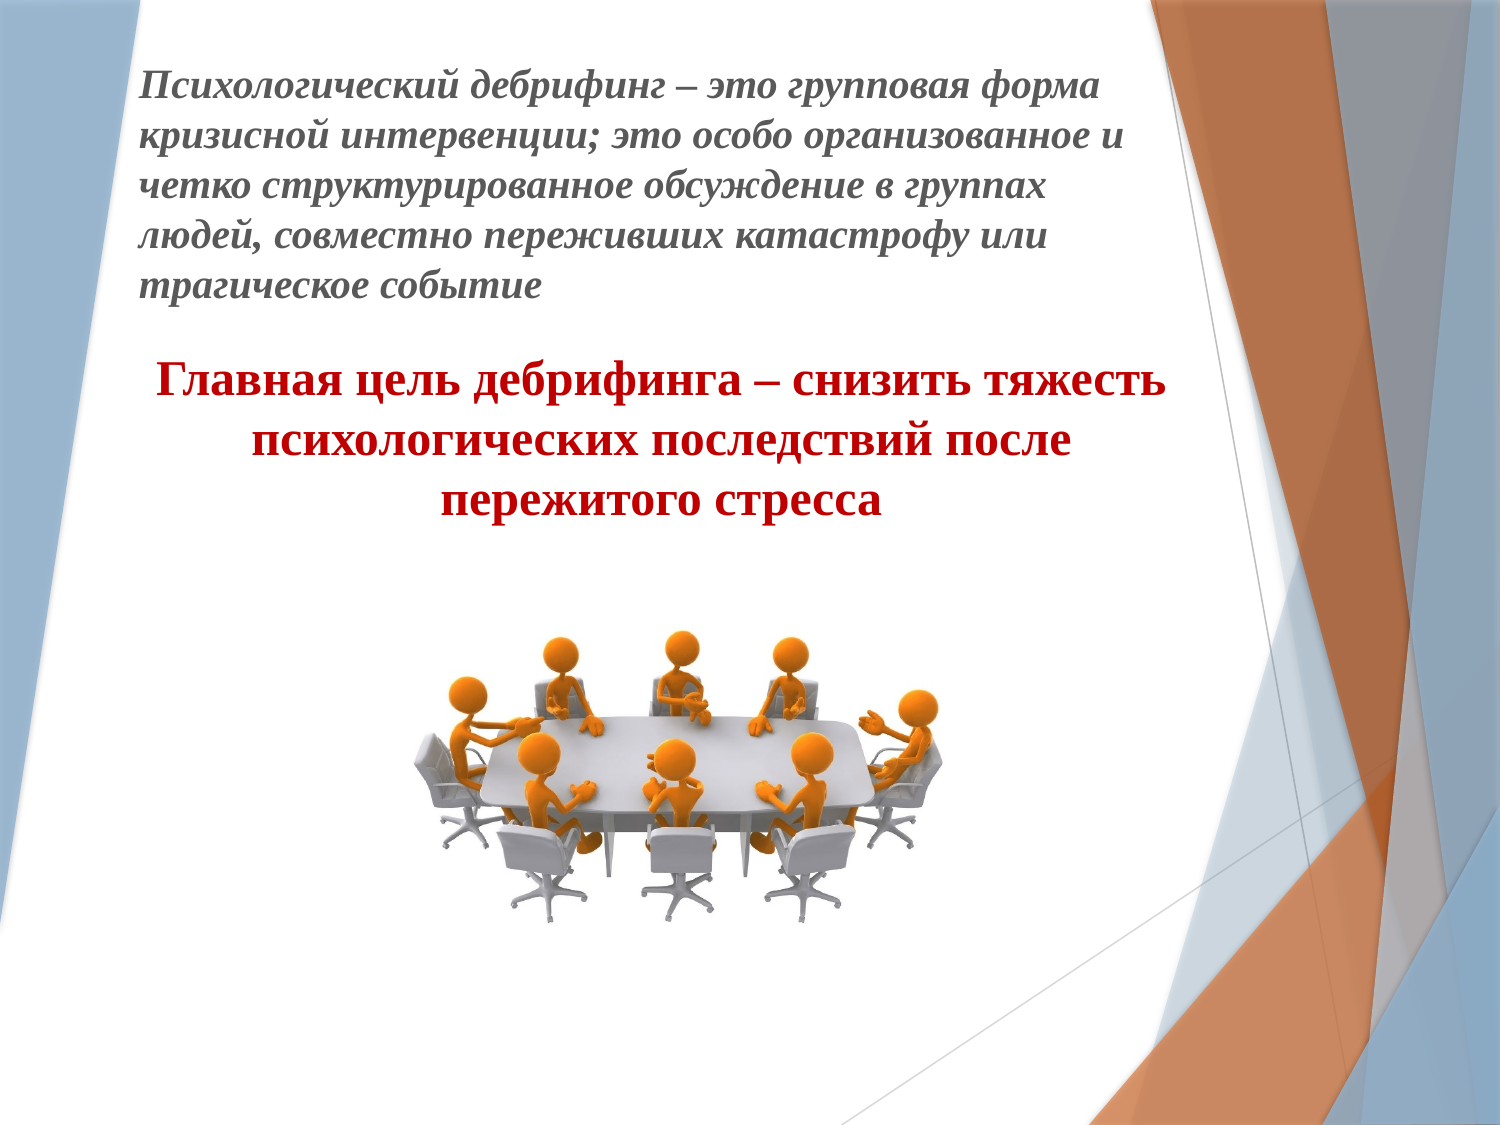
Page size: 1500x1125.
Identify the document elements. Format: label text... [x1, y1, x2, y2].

title Психологический дебрифинг – это групповая форма кризисной интервенции; это особо организованное и четко структурированное обсуждение в группах людей, совместно переживших катастрофу или трагическое событие [123, 113, 1188, 315]
subtitle Главная цель дебрифинга – снизить тяжесть психологических последствий после пережитого стресса [123, 338, 1199, 656]
picture [327, 550, 1028, 989]
